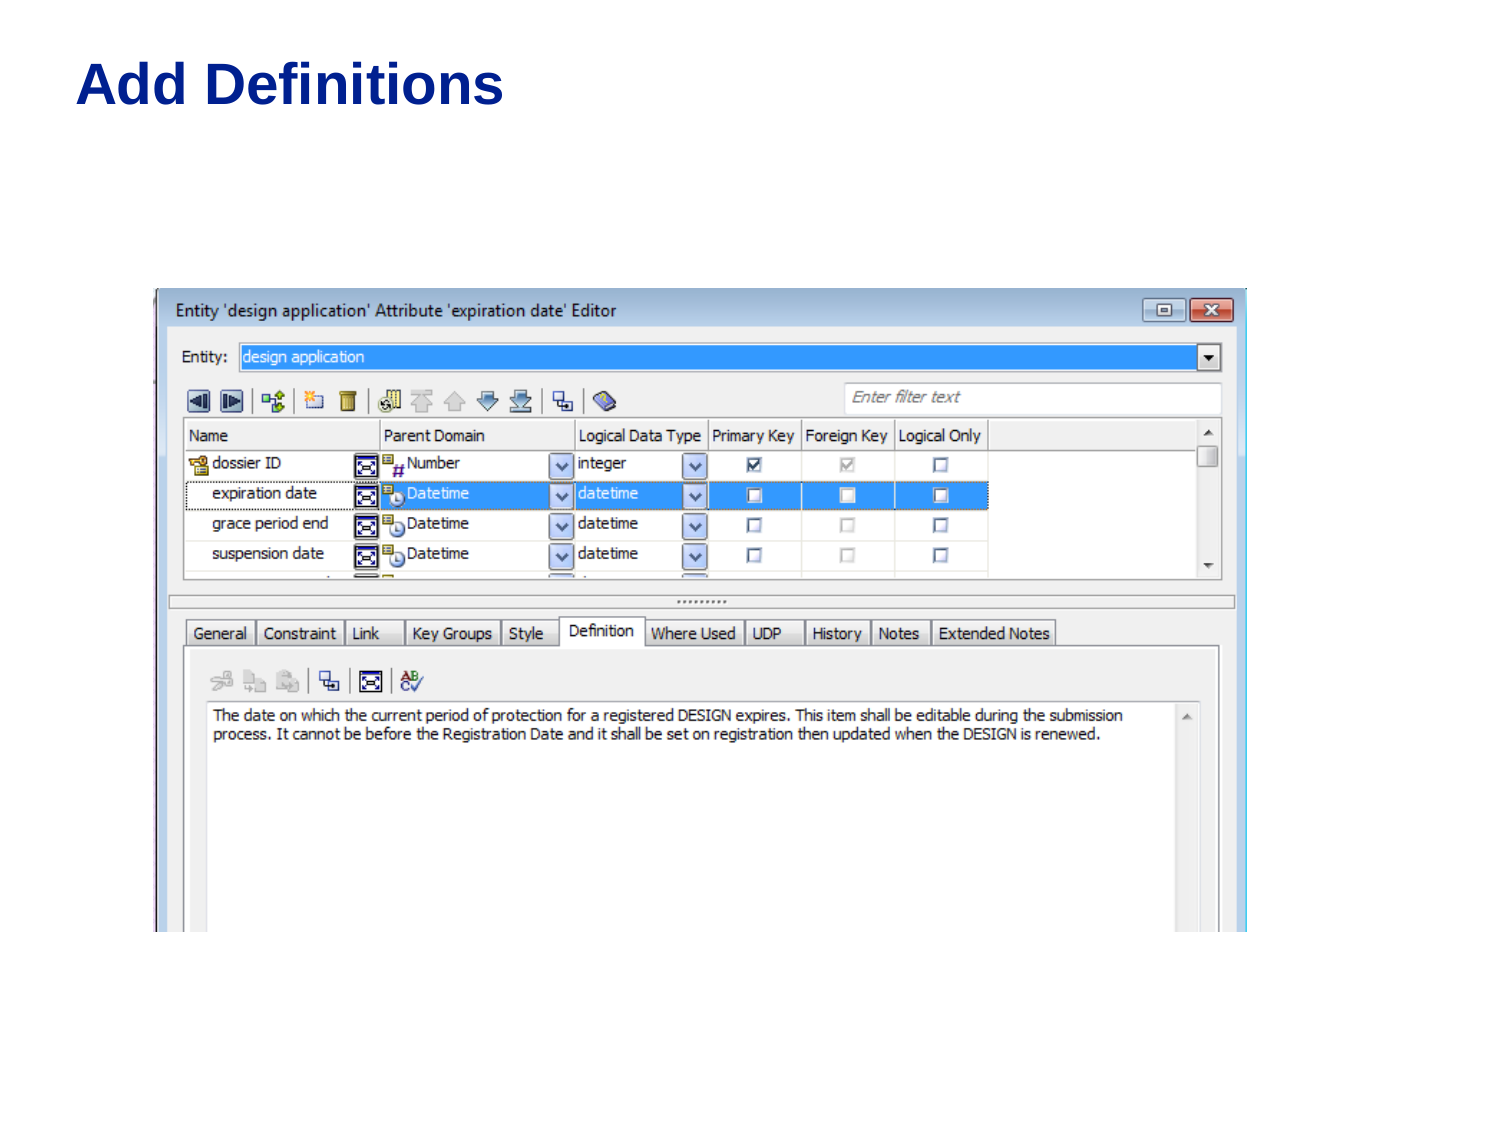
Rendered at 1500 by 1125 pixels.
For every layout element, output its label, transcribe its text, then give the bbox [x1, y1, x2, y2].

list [153, 288, 1247, 932]
title Add Definitions [74, 45, 1426, 222]
